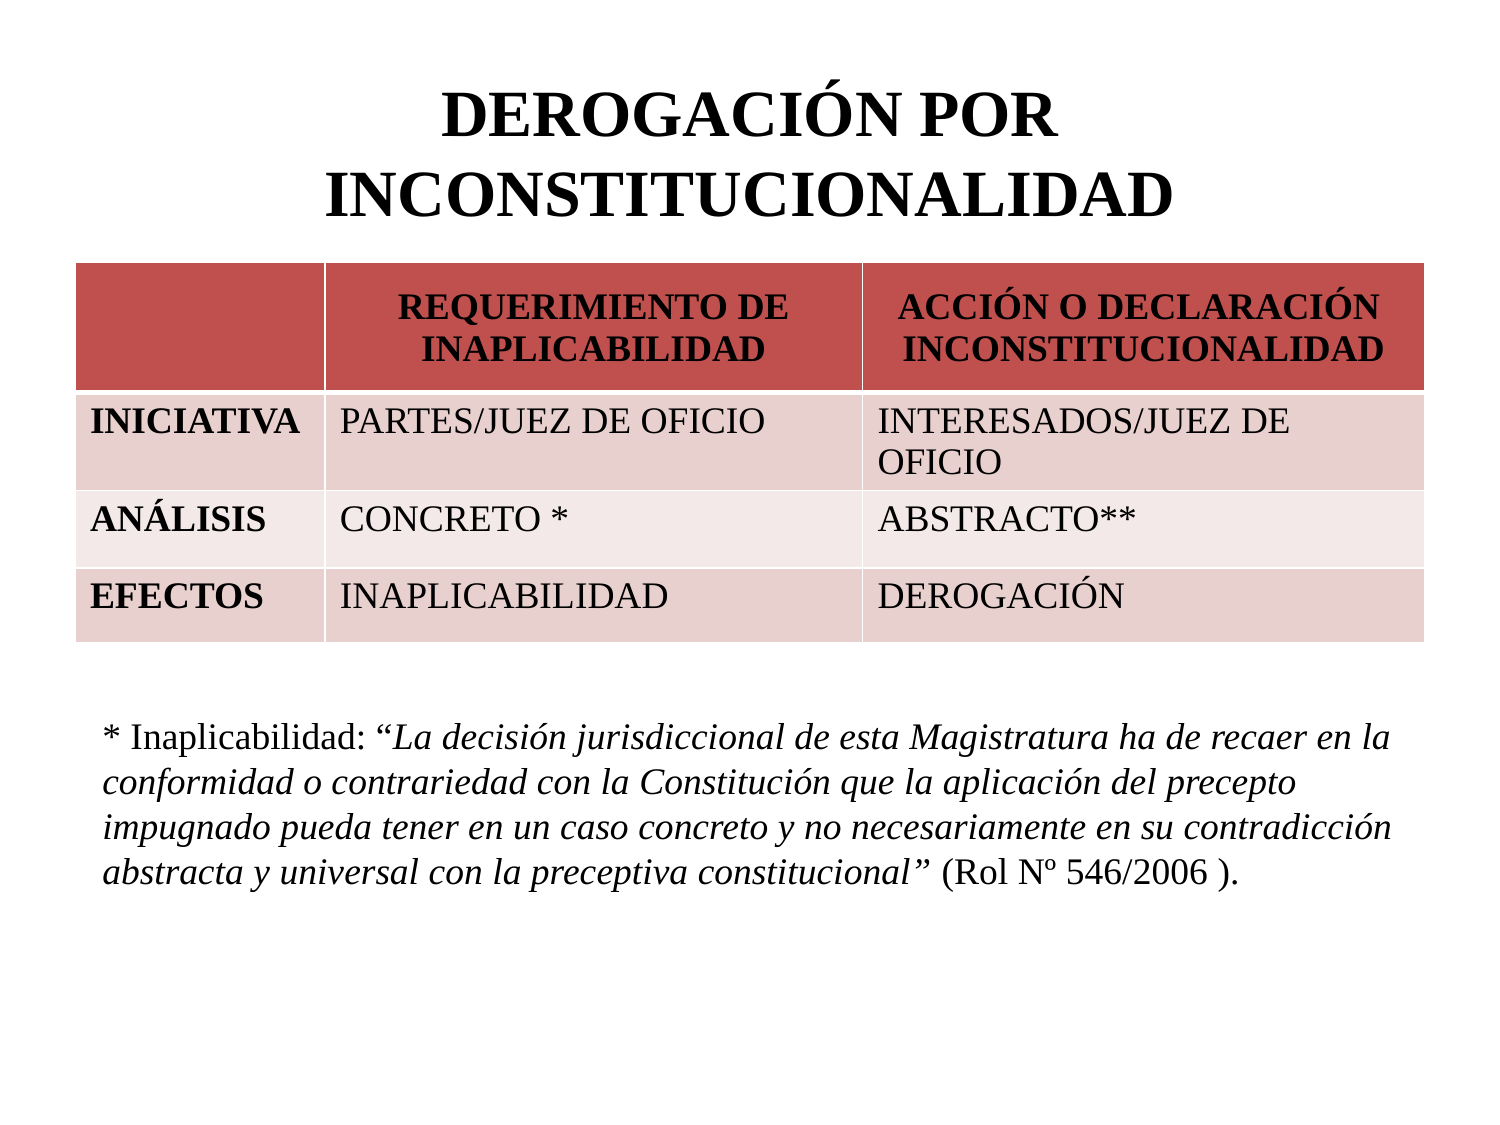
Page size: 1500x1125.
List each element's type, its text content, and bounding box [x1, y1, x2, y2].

table_cell INTERESADOS/JUEZ DE OFICIO [863, 395, 1424, 490]
table_cell ANÁLISIS [76, 491, 324, 567]
table_header ACCIÓN O DECLARACIÓN INCONSTITUCIONALIDAD [863, 263, 1424, 390]
table_header [76, 263, 324, 390]
table_cell INAPLICABILIDAD [326, 569, 862, 642]
table_cell CONCRETO * [326, 491, 862, 567]
table_cell ABSTRACTO** [863, 491, 1424, 567]
title DEROGACIÓN POR INCONSTITUCIONALIDAD [75, 62, 1425, 238]
text_box * Inaplicabilidad: “La decisión jurisdiccional de esta Magistratura ha de recaer en la conformidad o contrariedad con la Constitución que la aplicación del precepto impugnado pueda tener en un caso concreto y no necesariamente en su contradicción abstracta y universal con la preceptiva constitucional” (Rol Nº 546/2006 ). [87, 704, 1425, 899]
table_header REQUERIMIENTO DE INAPLICABILIDAD [326, 263, 862, 390]
table_cell PARTES/JUEZ DE OFICIO [326, 395, 862, 490]
table_cell DEROGACIÓN [863, 569, 1424, 642]
table_cell EFECTOS [76, 569, 324, 642]
table_cell INICIATIVA [76, 395, 324, 490]
